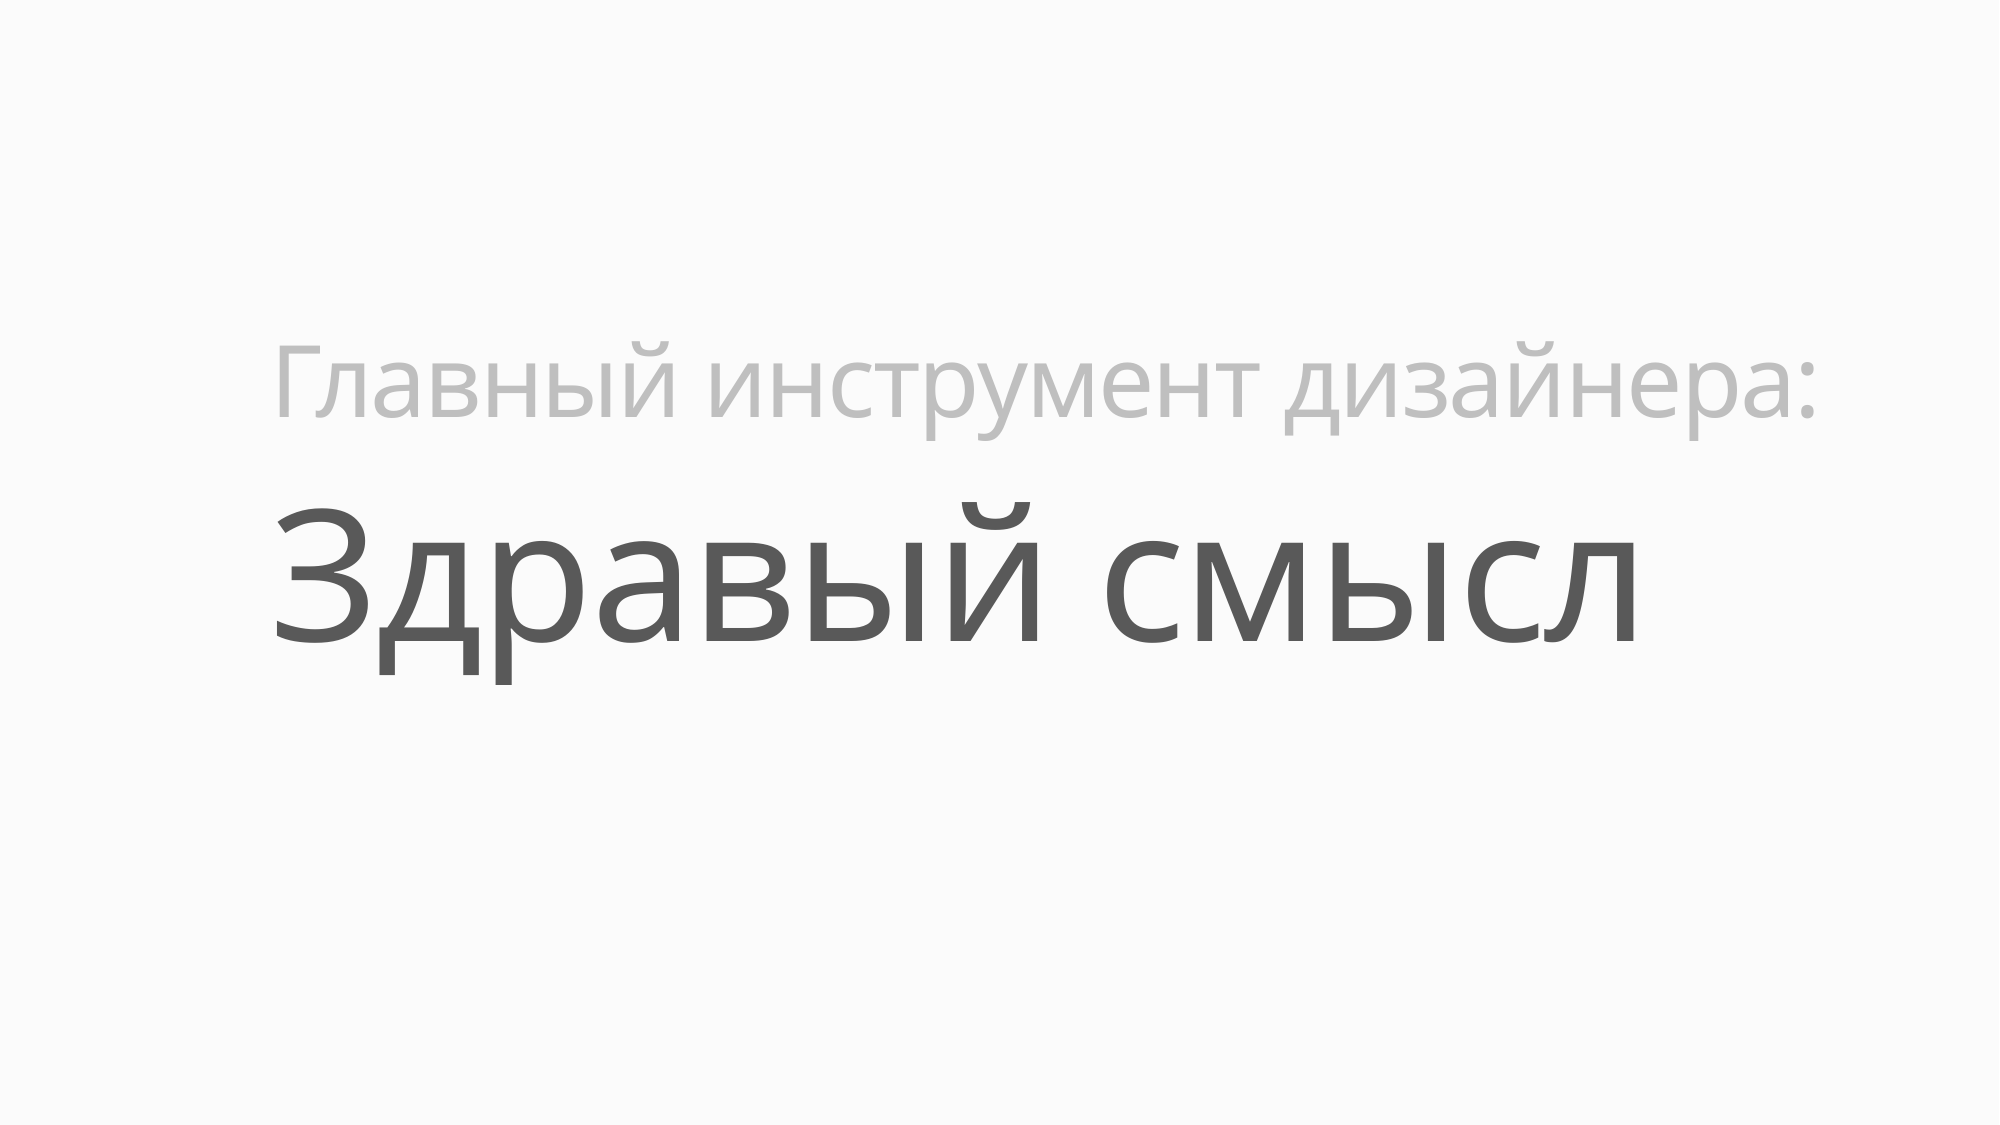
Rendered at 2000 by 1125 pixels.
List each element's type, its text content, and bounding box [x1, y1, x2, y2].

text_box Здравый смысл [270, 483, 2000, 682]
title Главный инструмент дизайнера: [270, 331, 2000, 441]
